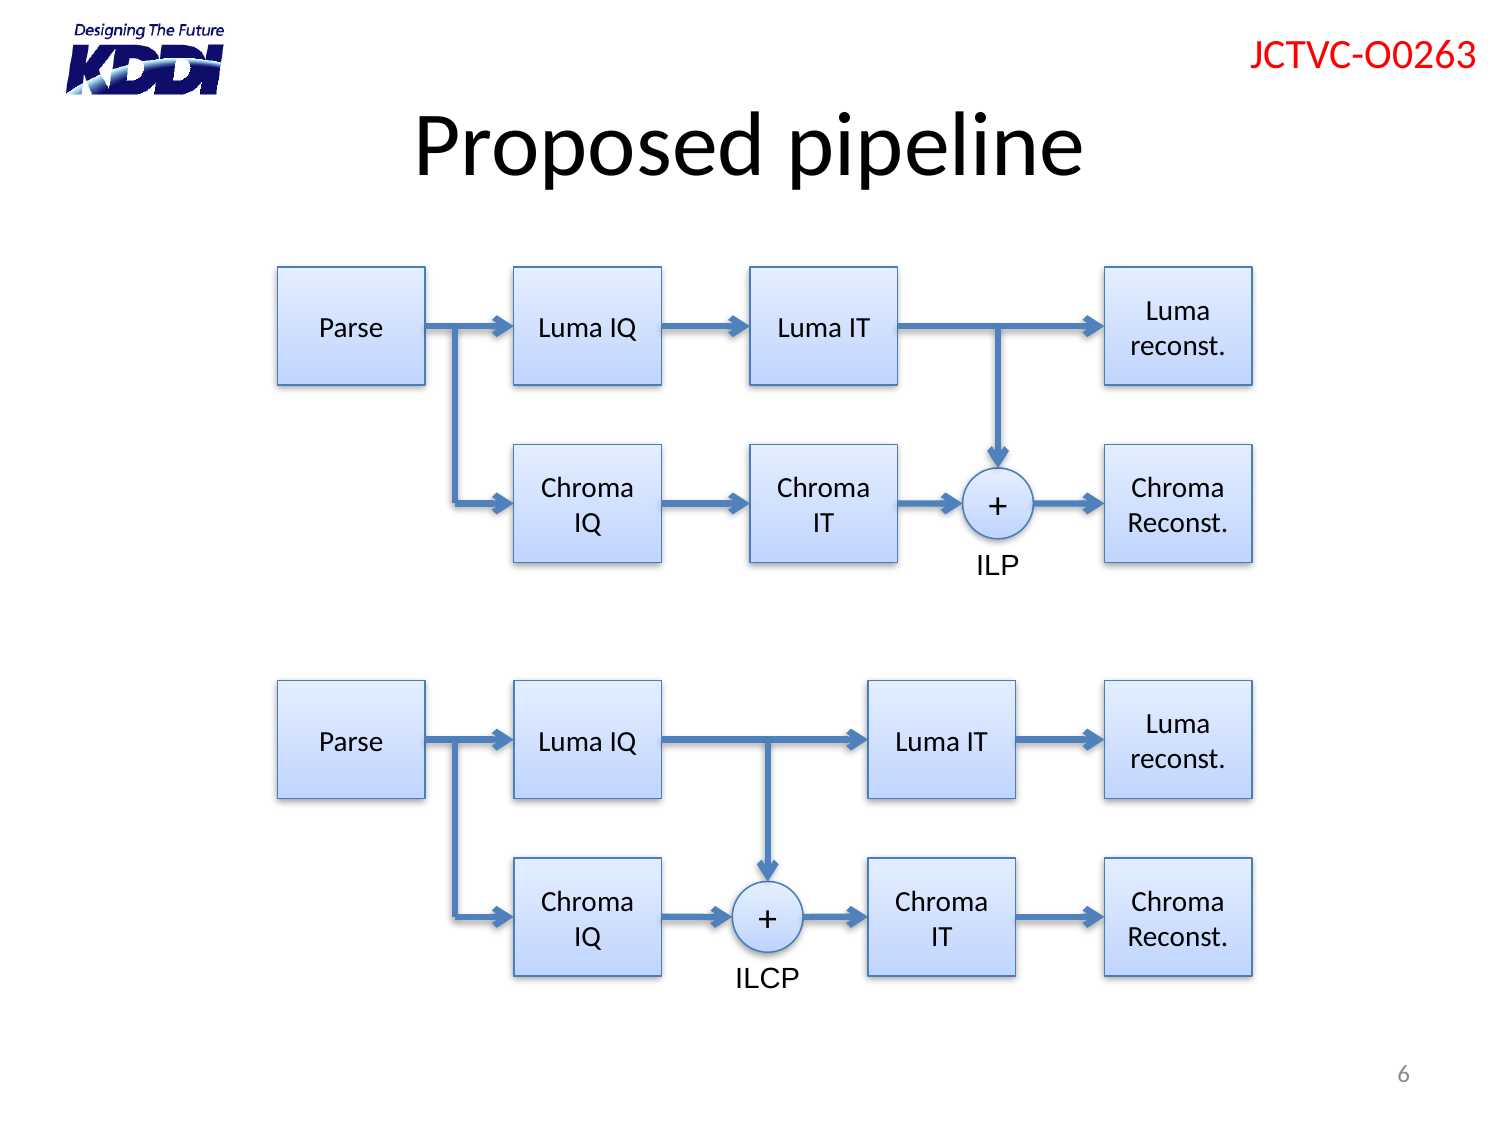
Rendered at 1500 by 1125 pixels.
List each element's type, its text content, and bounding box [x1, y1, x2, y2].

text_box ILP [927, 538, 1069, 589]
text_box Luma reconst. [1104, 266, 1253, 386]
title Proposed pipeline [74, 44, 1426, 233]
text_box Luma IQ [513, 680, 662, 799]
picture [61, 18, 236, 100]
slide_number 6 [1074, 1042, 1425, 1103]
text_box Chroma IT [749, 444, 898, 563]
text_box Luma IT [867, 680, 1016, 799]
text_box Chroma IQ [513, 857, 662, 977]
text_box + [731, 881, 804, 952]
text_box Chroma IQ [513, 444, 662, 563]
text_box Parse [277, 266, 426, 386]
text_box Chroma Reconst. [1104, 444, 1253, 563]
text_box ILCP [714, 952, 821, 1002]
text_box Chroma IT [867, 857, 1016, 977]
text_box Luma IQ [513, 266, 662, 386]
text_box + [961, 468, 1034, 538]
text_box Luma reconst. [1104, 680, 1253, 799]
text_box Chroma Reconst. [1104, 857, 1253, 977]
text_box Parse [277, 680, 426, 799]
text_box Luma IT [749, 266, 898, 386]
